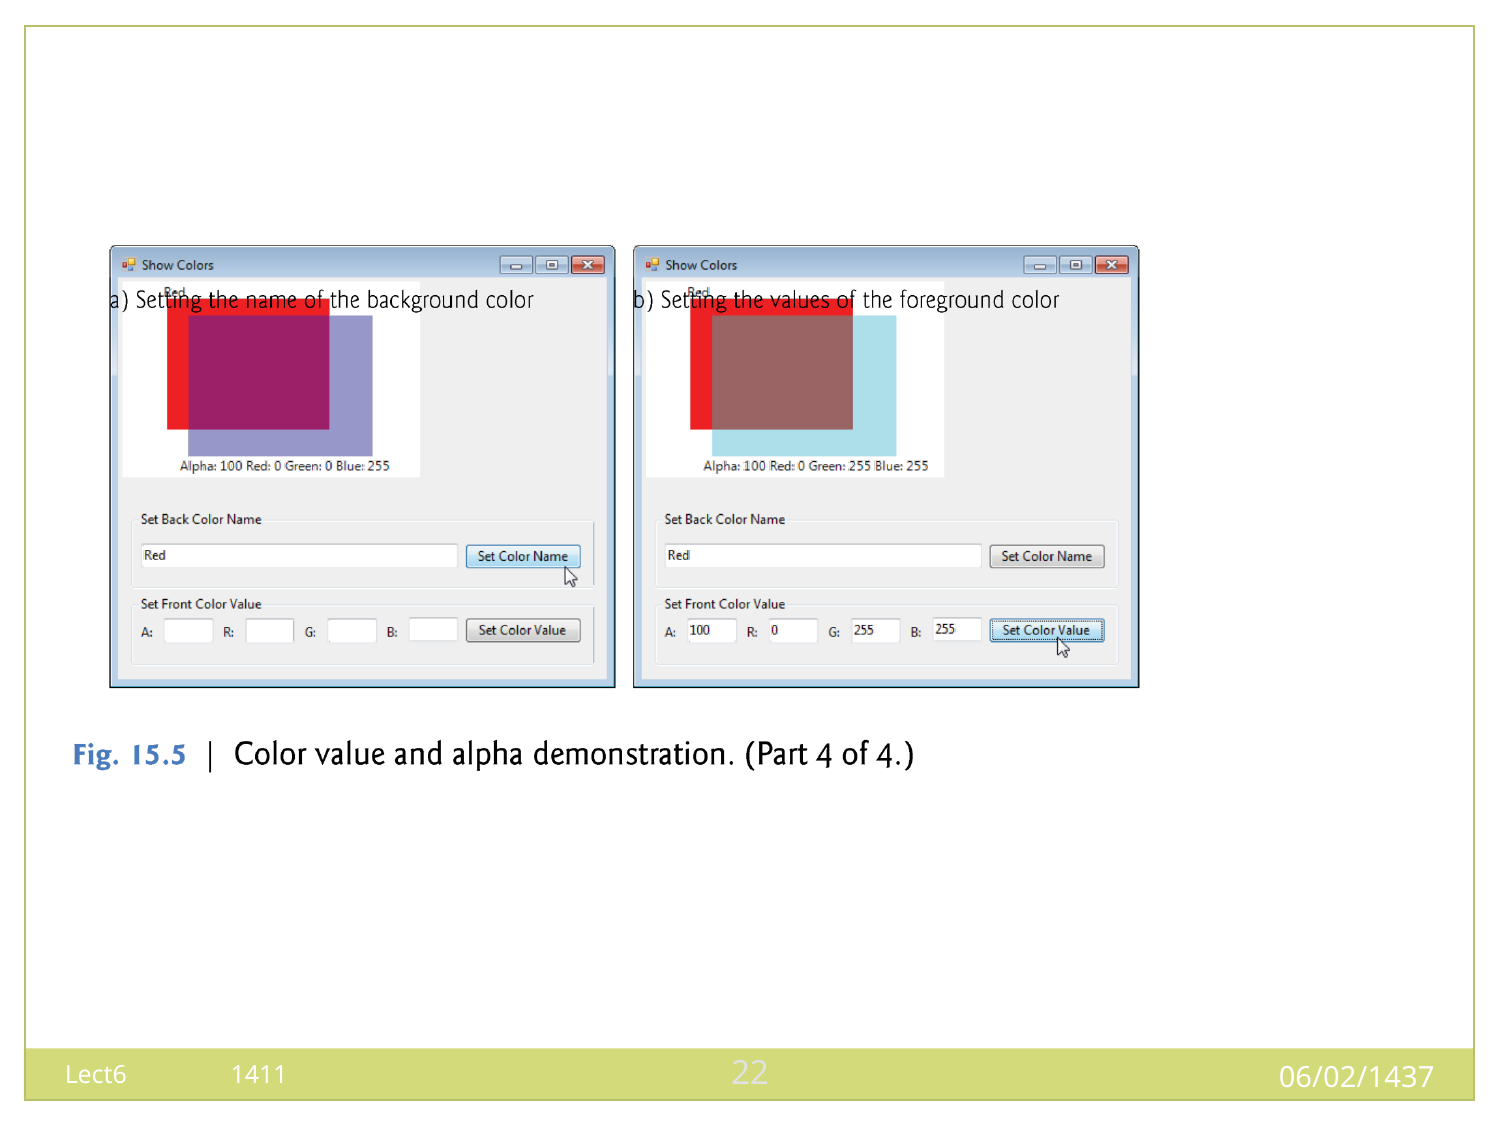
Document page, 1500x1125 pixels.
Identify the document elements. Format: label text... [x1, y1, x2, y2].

picture [0, 101, 1500, 1013]
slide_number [950, 1050, 1450, 1111]
slide_number 22 [699, 1037, 800, 1110]
footer Lect6 1411 [50, 1051, 638, 1112]
